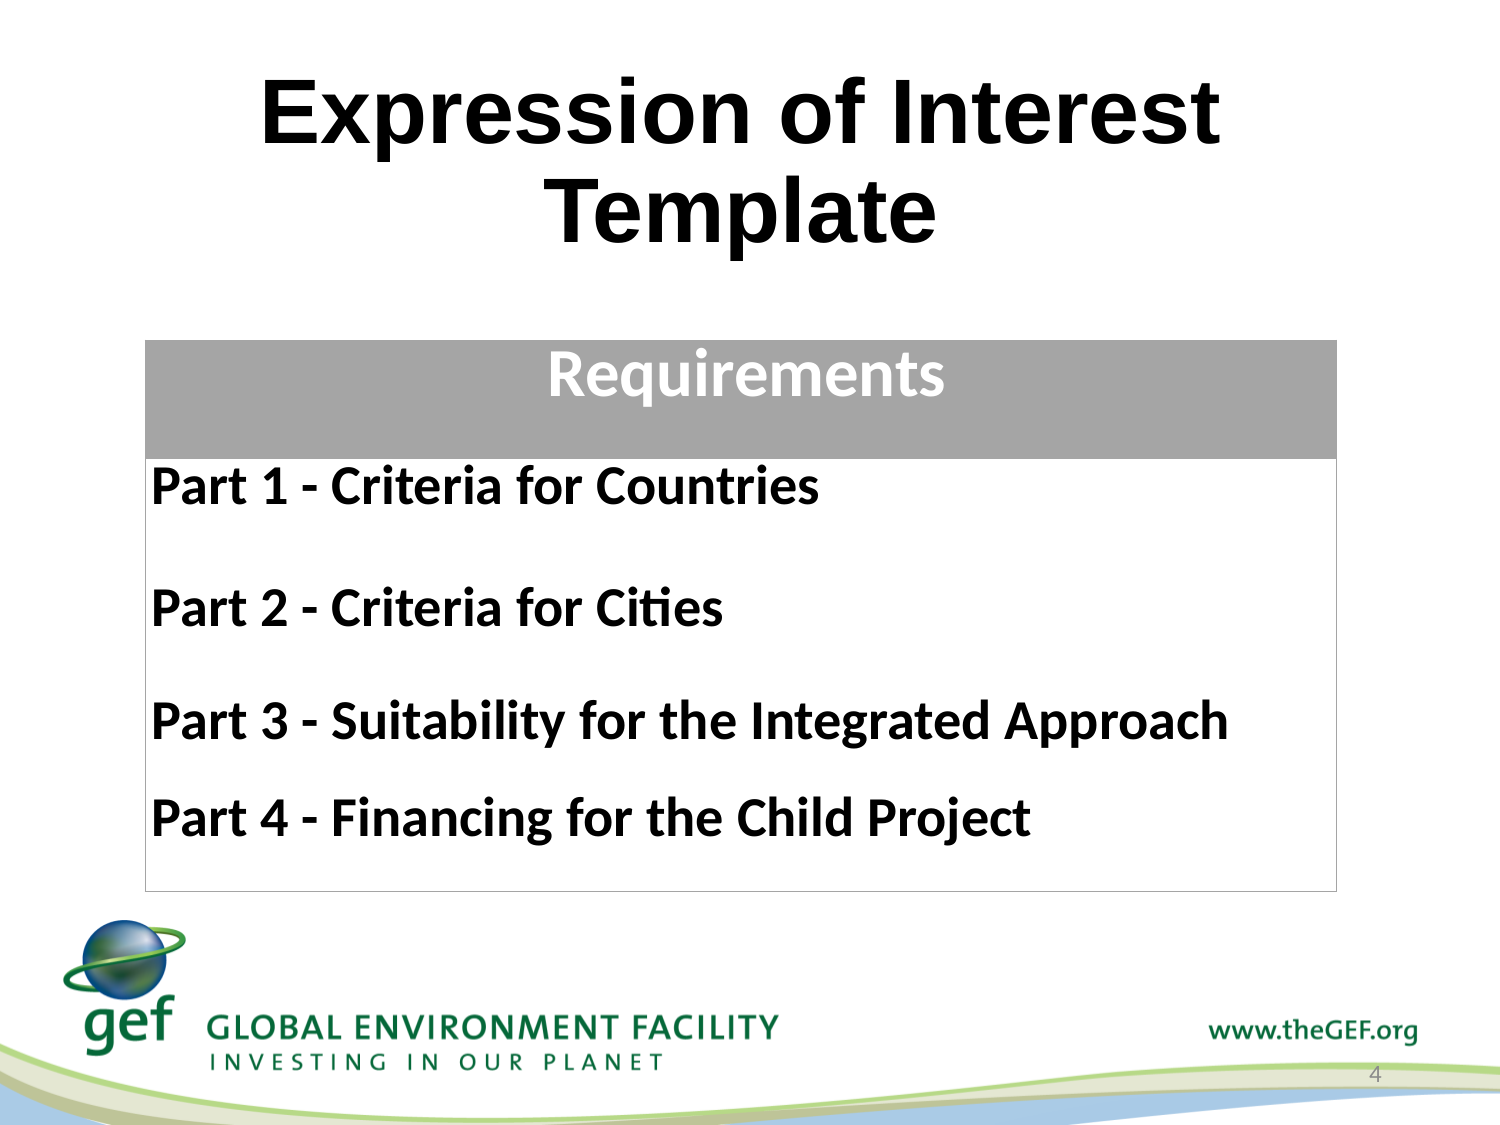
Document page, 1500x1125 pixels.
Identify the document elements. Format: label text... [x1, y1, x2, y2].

table_header Requirements [146, 341, 1336, 459]
title Expression of Interest Template [94, 47, 1388, 280]
table_cell Part 2 - Criteria for Cities [146, 581, 1336, 693]
slide_number 4 [1059, 1042, 1397, 1103]
table_cell Part 1 - Criteria for Countries [146, 459, 1336, 581]
table_cell Part 3 - Suitability for the Integrated Approach [146, 693, 1336, 790]
picture [0, 920, 1500, 1125]
table_cell Part 4 - Financing for the Child Project [146, 790, 1336, 891]
